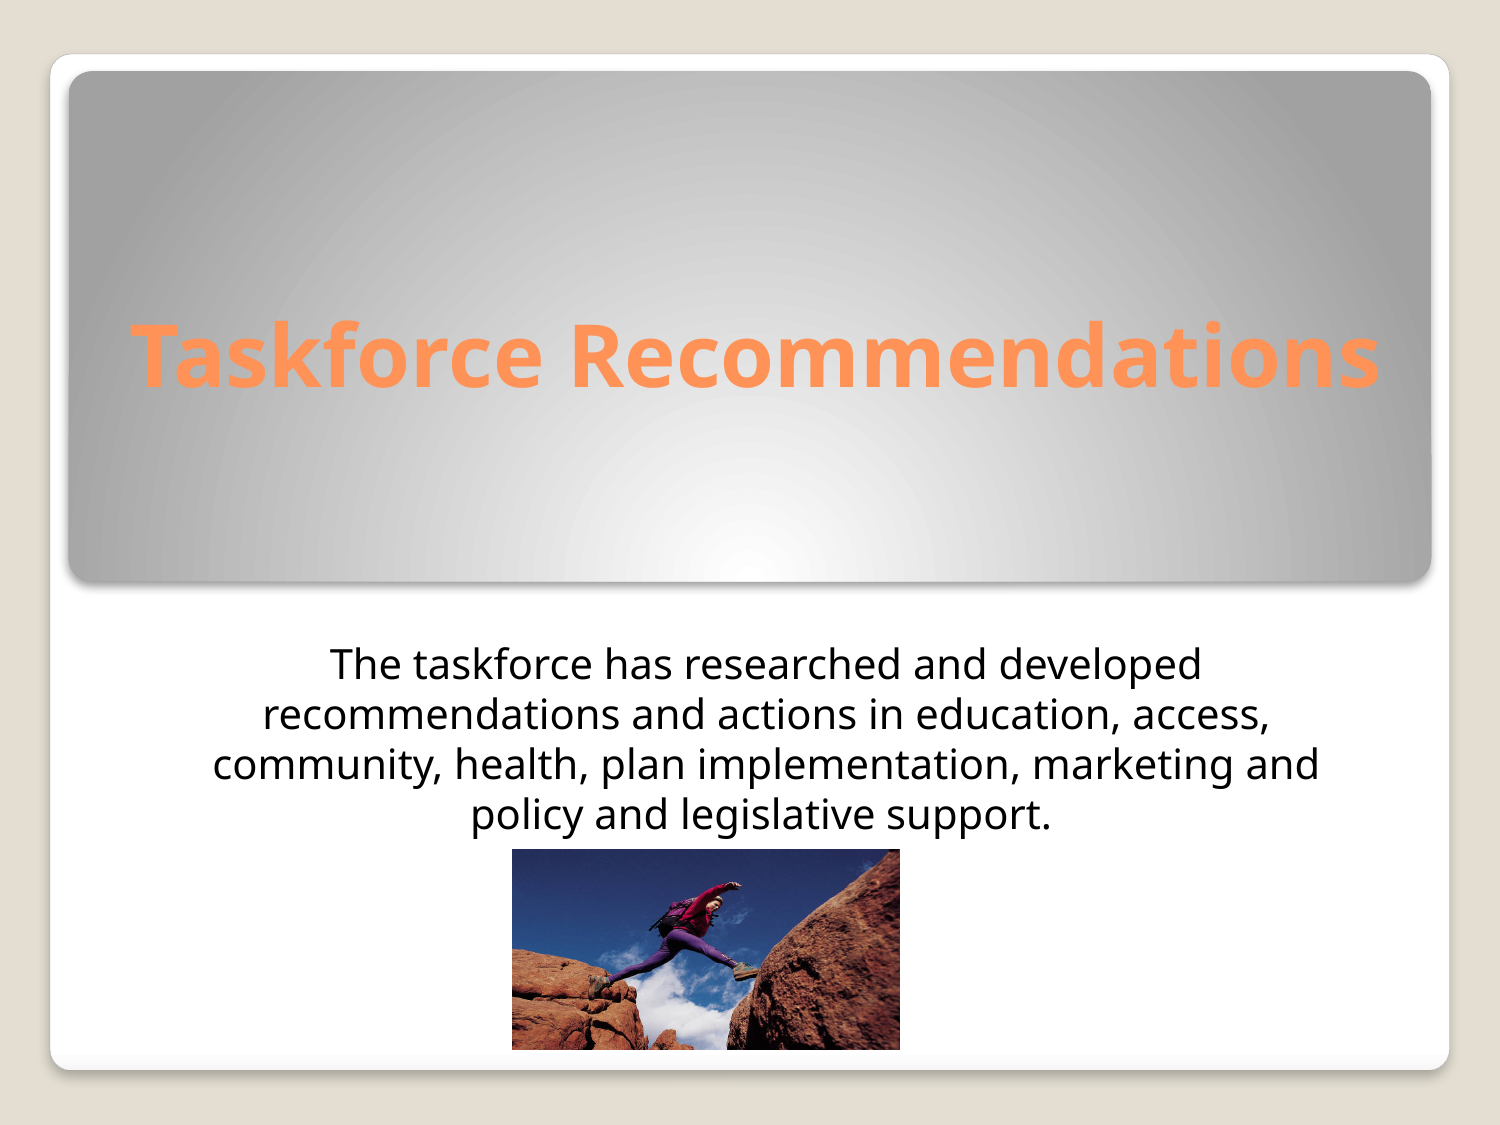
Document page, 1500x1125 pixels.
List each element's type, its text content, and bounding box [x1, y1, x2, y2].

subtitle The taskforce has researched and developed recommendations and actions in education, access, community, health, plan implementation, marketing and policy and legislative support. [118, 637, 1394, 988]
title Taskforce Recommendations [118, 200, 1394, 413]
picture [512, 849, 901, 1051]
